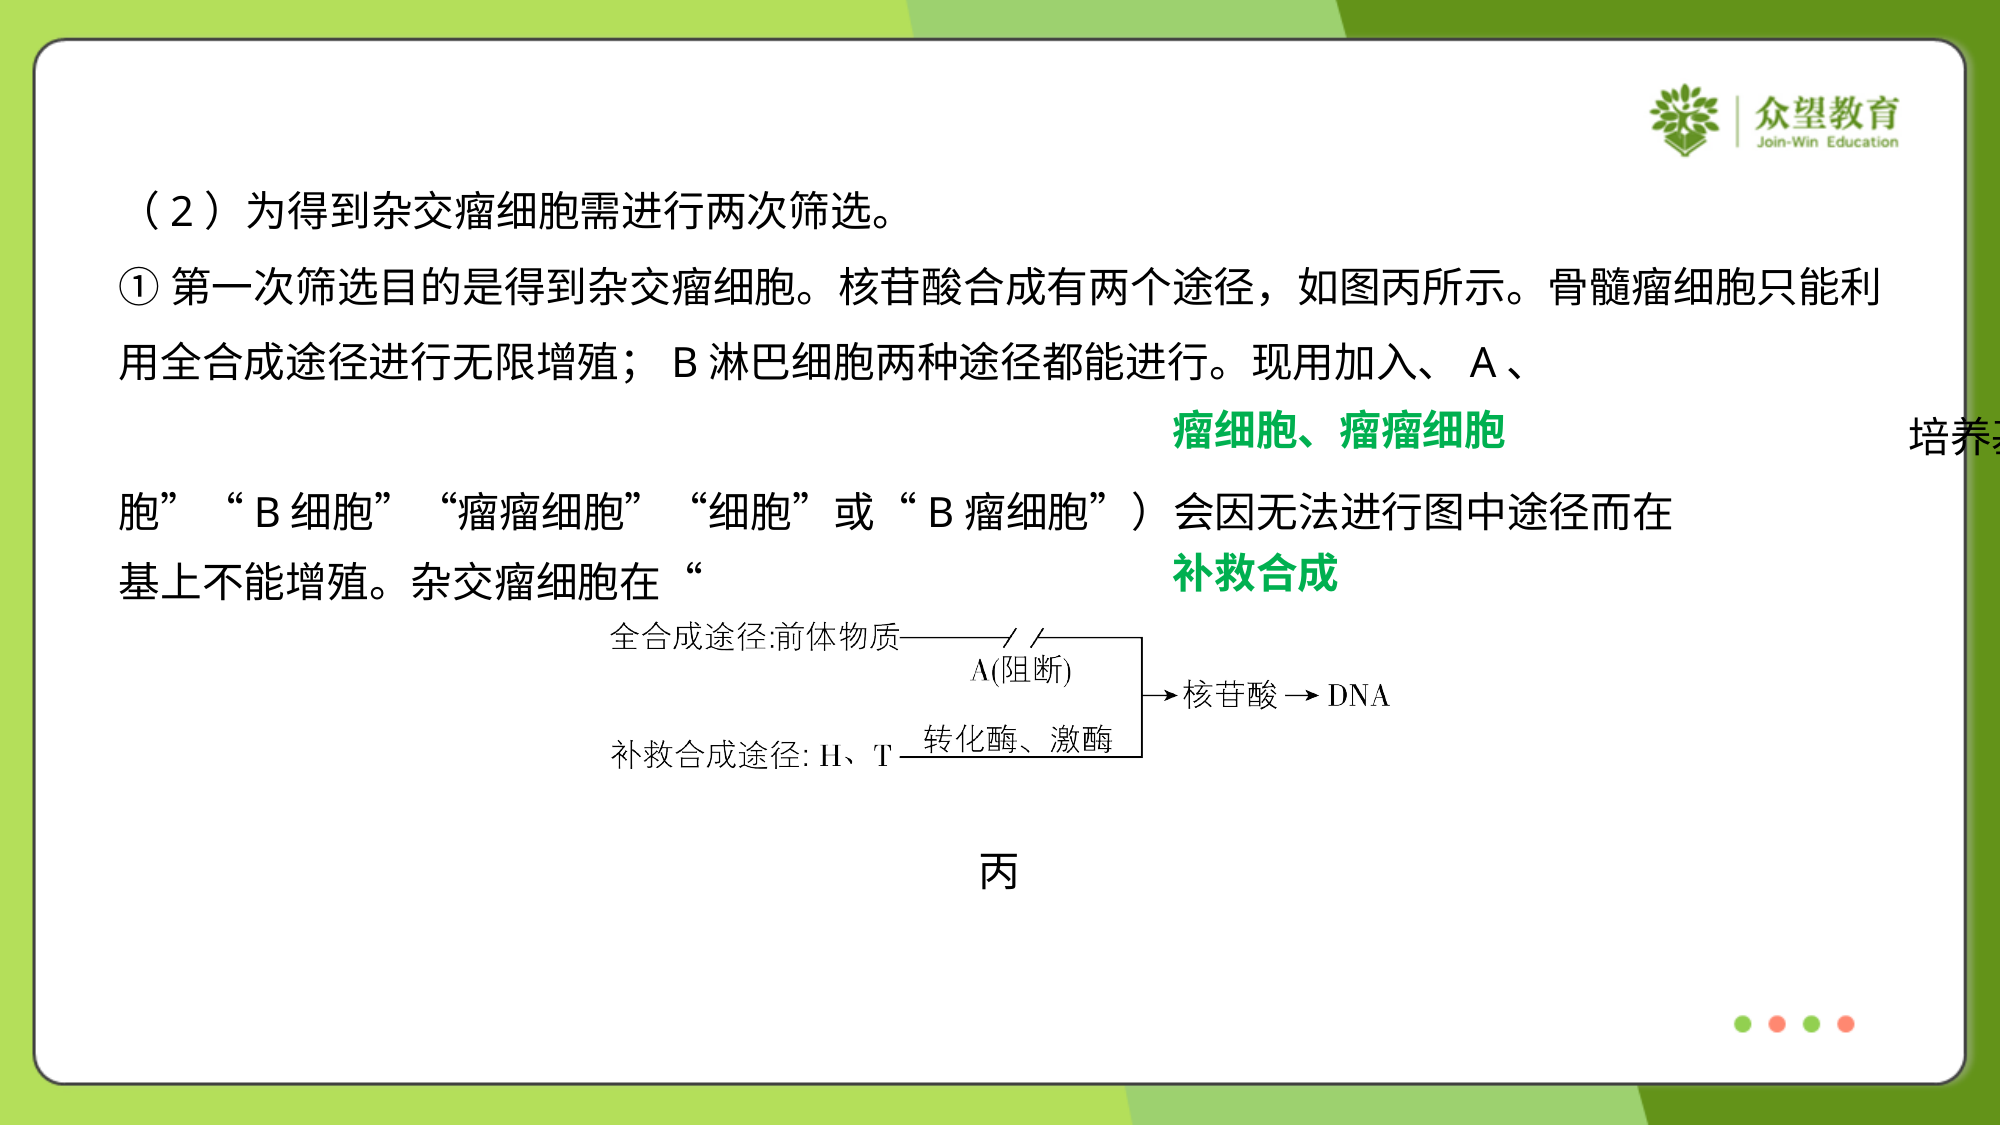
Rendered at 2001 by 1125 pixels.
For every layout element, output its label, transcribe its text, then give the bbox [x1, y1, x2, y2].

picture [0, 0, 2000, 1125]
text_box 丙 [974, 819, 1026, 953]
text_box （2）为得到杂交瘤细胞需进行两次筛选。 [118, 159, 1883, 227]
text_box 瘤细胞、瘤瘤细胞 [1157, 379, 1522, 447]
text_box 补救合成 [1157, 526, 1355, 590]
